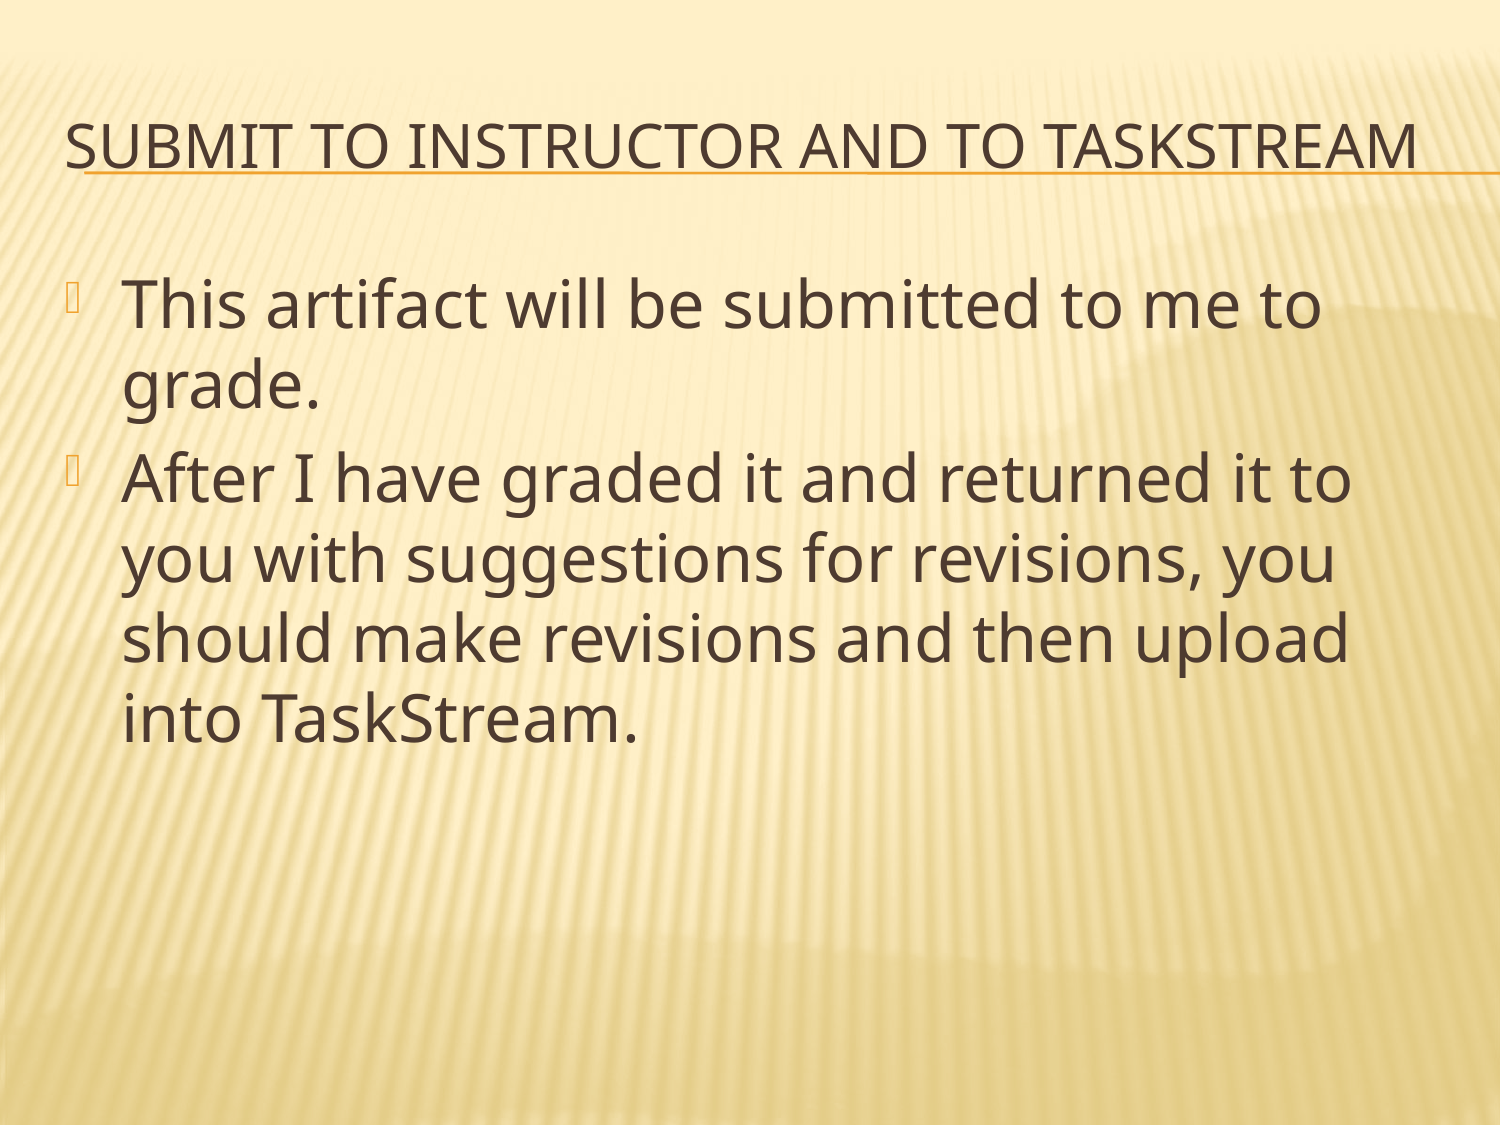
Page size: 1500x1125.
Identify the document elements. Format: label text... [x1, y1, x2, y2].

title Submit to instructor and to TaskStream [50, 75, 1475, 213]
list This artifact will be submitted to me to grade. After I have graded it and returned it to you with suggestions for revisions, you should make revisions and then upload into TaskStream. [50, 254, 1475, 998]
